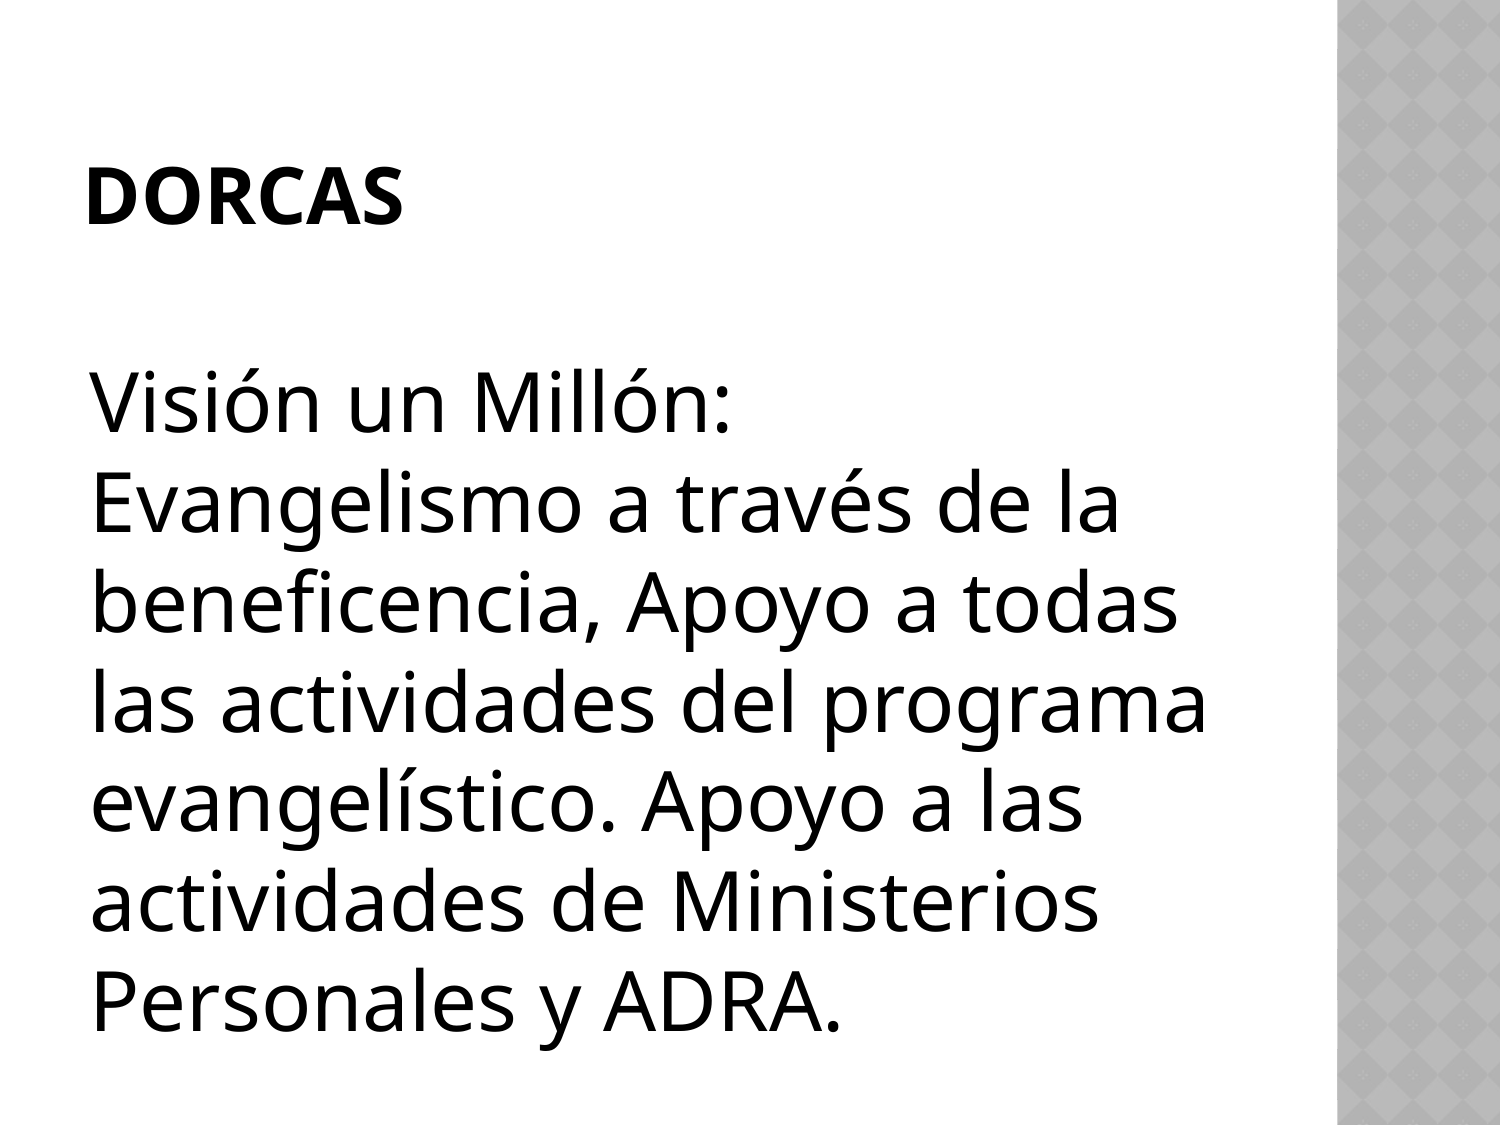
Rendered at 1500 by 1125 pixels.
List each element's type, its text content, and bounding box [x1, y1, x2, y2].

list Visión un Millón: Evangelismo a través de la beneficencia, Apoyo a todas las actividades del programa evangelístico. Apoyo a las actividades de Ministerios Personales y ADRA. [75, 264, 1263, 1059]
title Dorcas [75, 52, 1263, 240]
